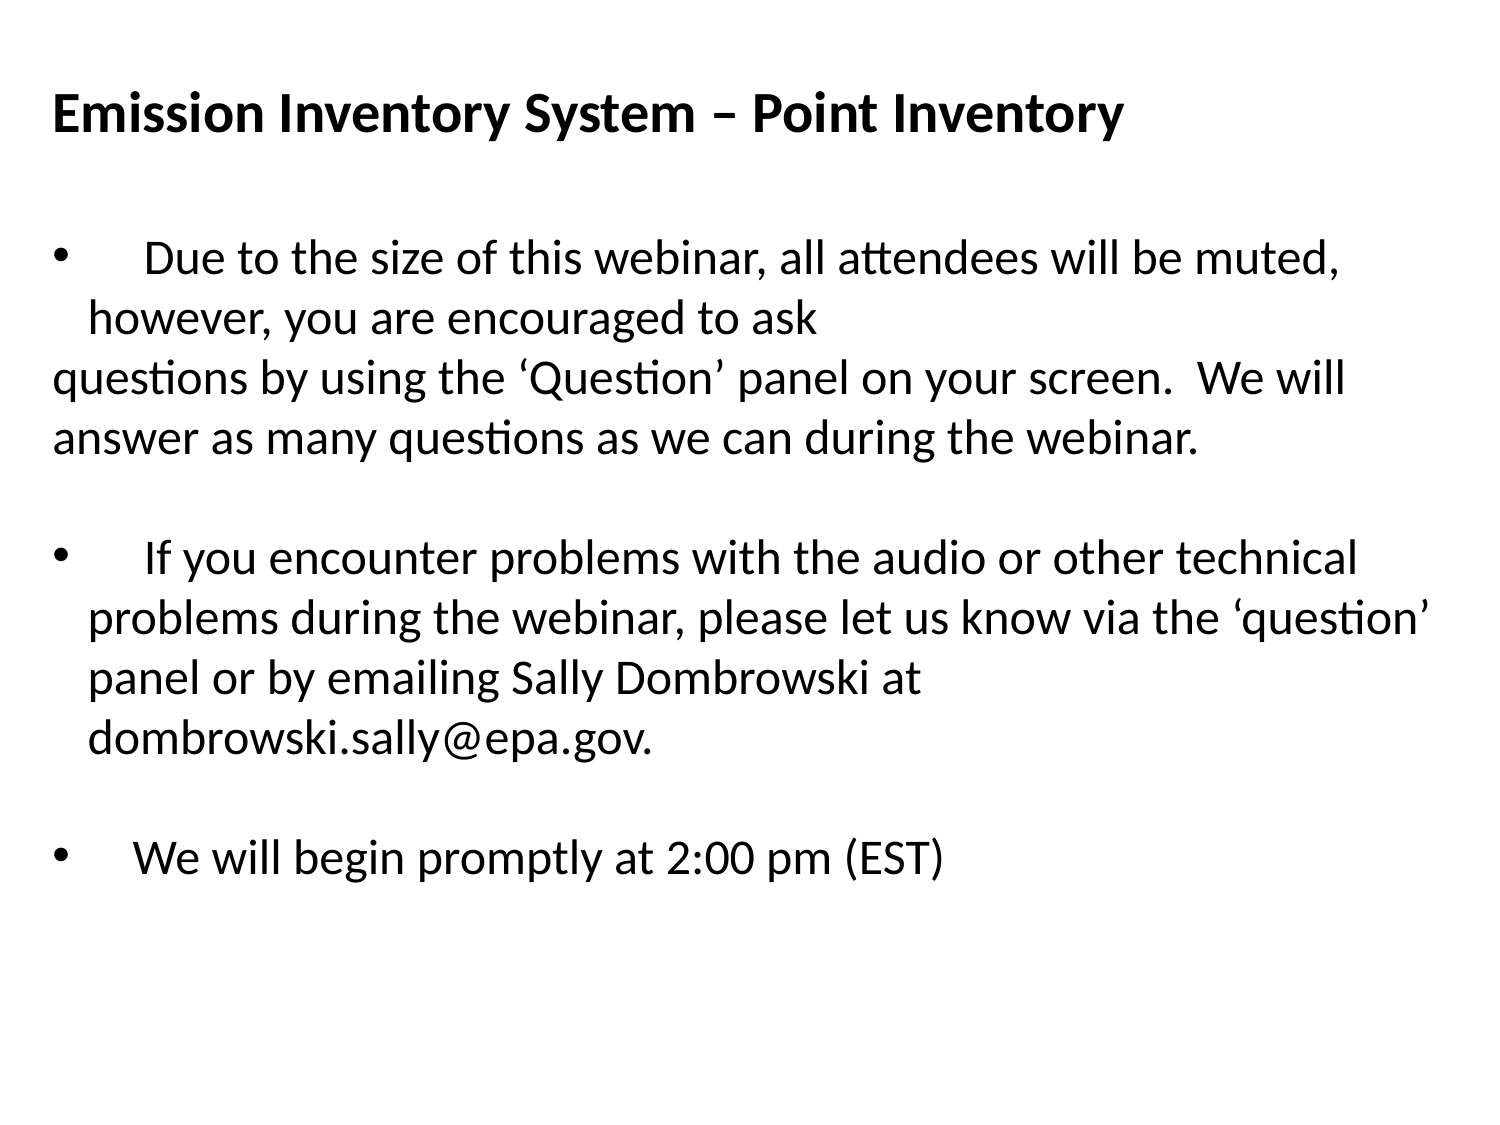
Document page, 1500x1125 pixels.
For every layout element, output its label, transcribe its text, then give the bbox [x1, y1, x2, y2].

text_box Emission Inventory System – Point Inventory Due to the size of this webinar, all attendees will be muted, however, you are encouraged to ask questions by using the ‘Question’ panel on your screen. We will answer as many questions as we can during the webinar. If you encounter problems with the audio or other technical problems during the webinar, please let us know via the ‘question’ panel or by emailing Sally Dombrowski at dombrowski.sally@epa.gov. We will begin promptly at 2:00 pm (EST) [37, 67, 1463, 1032]
